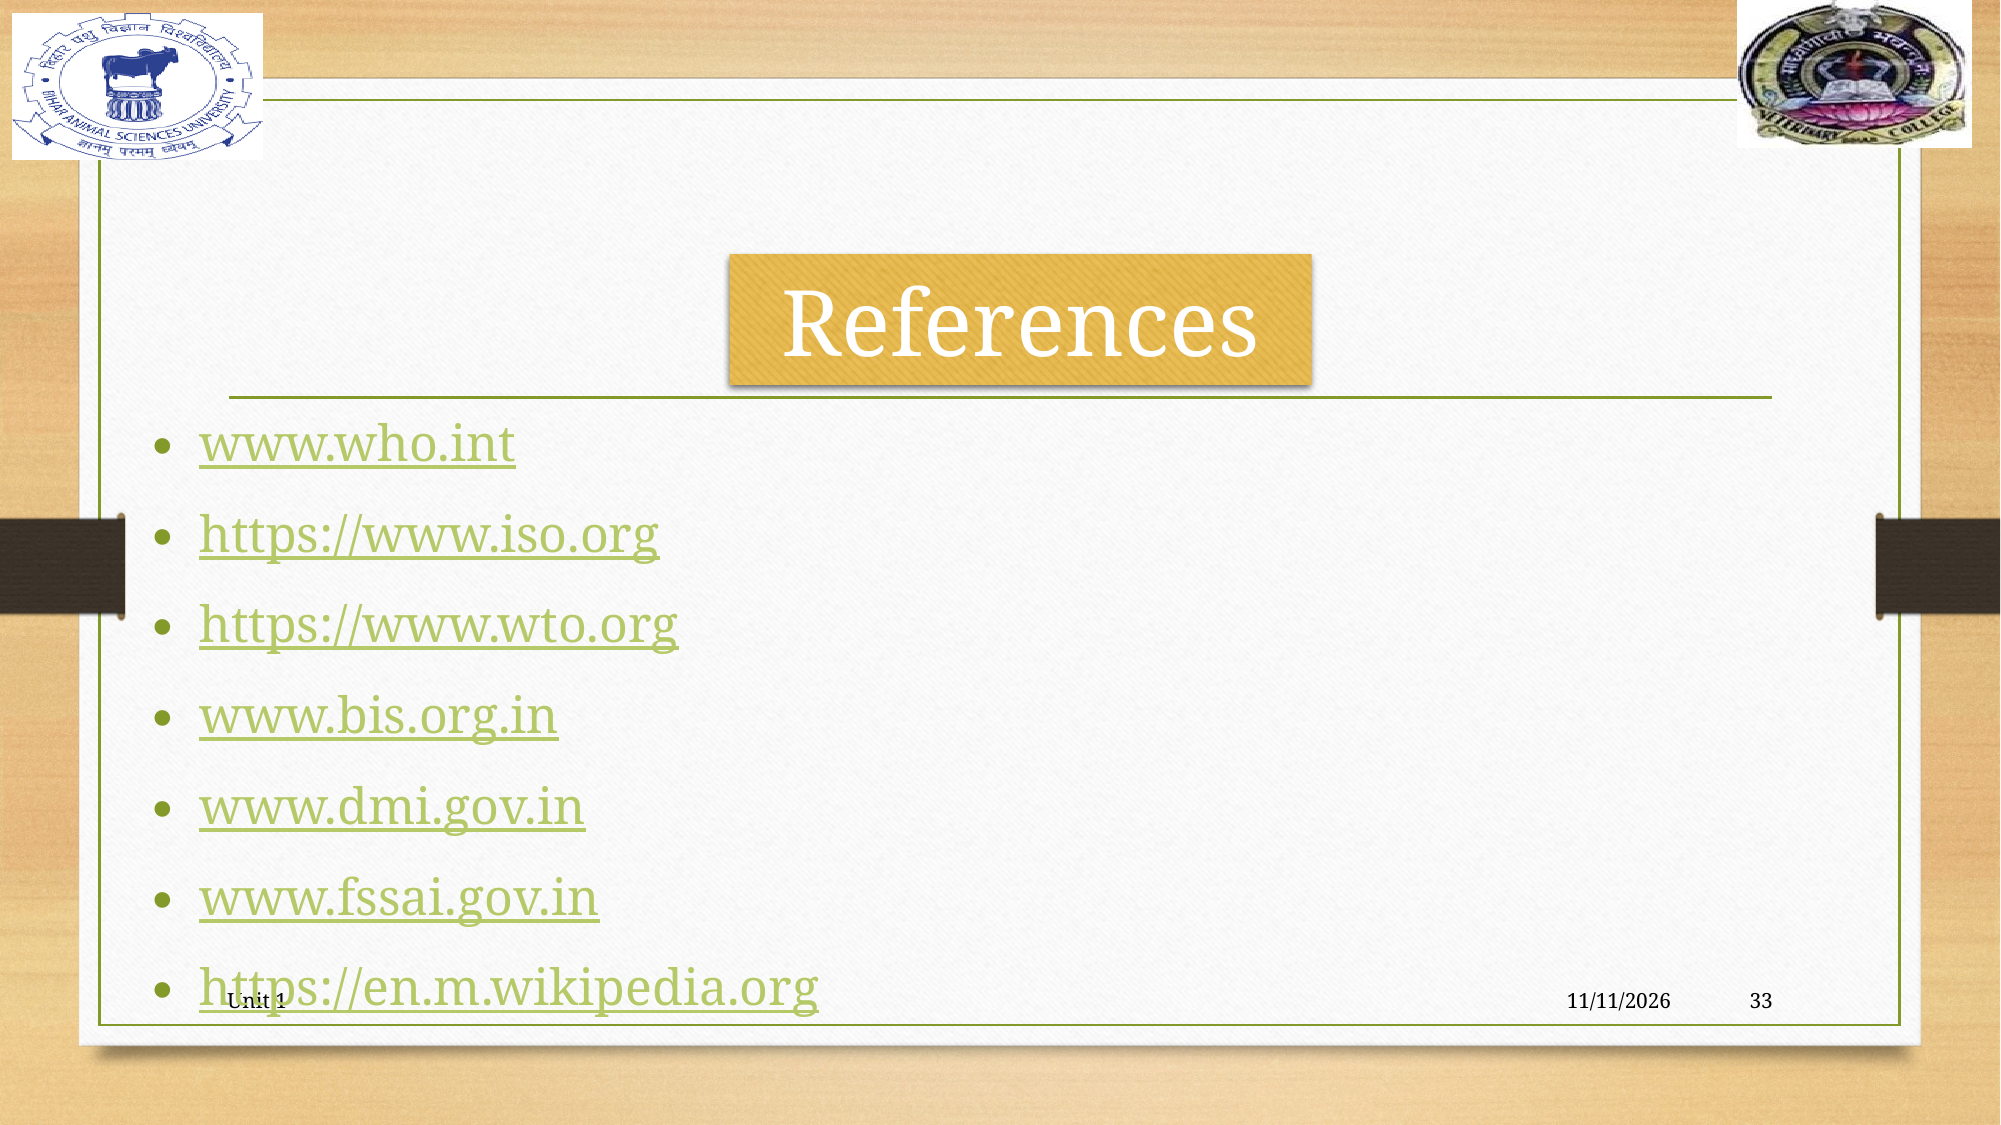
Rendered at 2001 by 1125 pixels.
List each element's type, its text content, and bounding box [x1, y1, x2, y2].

slide_number 33 [1698, 979, 1788, 1025]
footer Unit 1 [212, 979, 1411, 1025]
title References [729, 254, 1312, 385]
picture [0, 0, 2001, 1125]
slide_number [1423, 979, 1686, 1025]
list www.who.int https://www.iso.org https://www.wto.org www.bis.org.in www.dmi.gov.in www.fssai.gov.in https://en.m.wikipedia.org [137, 403, 1863, 1014]
